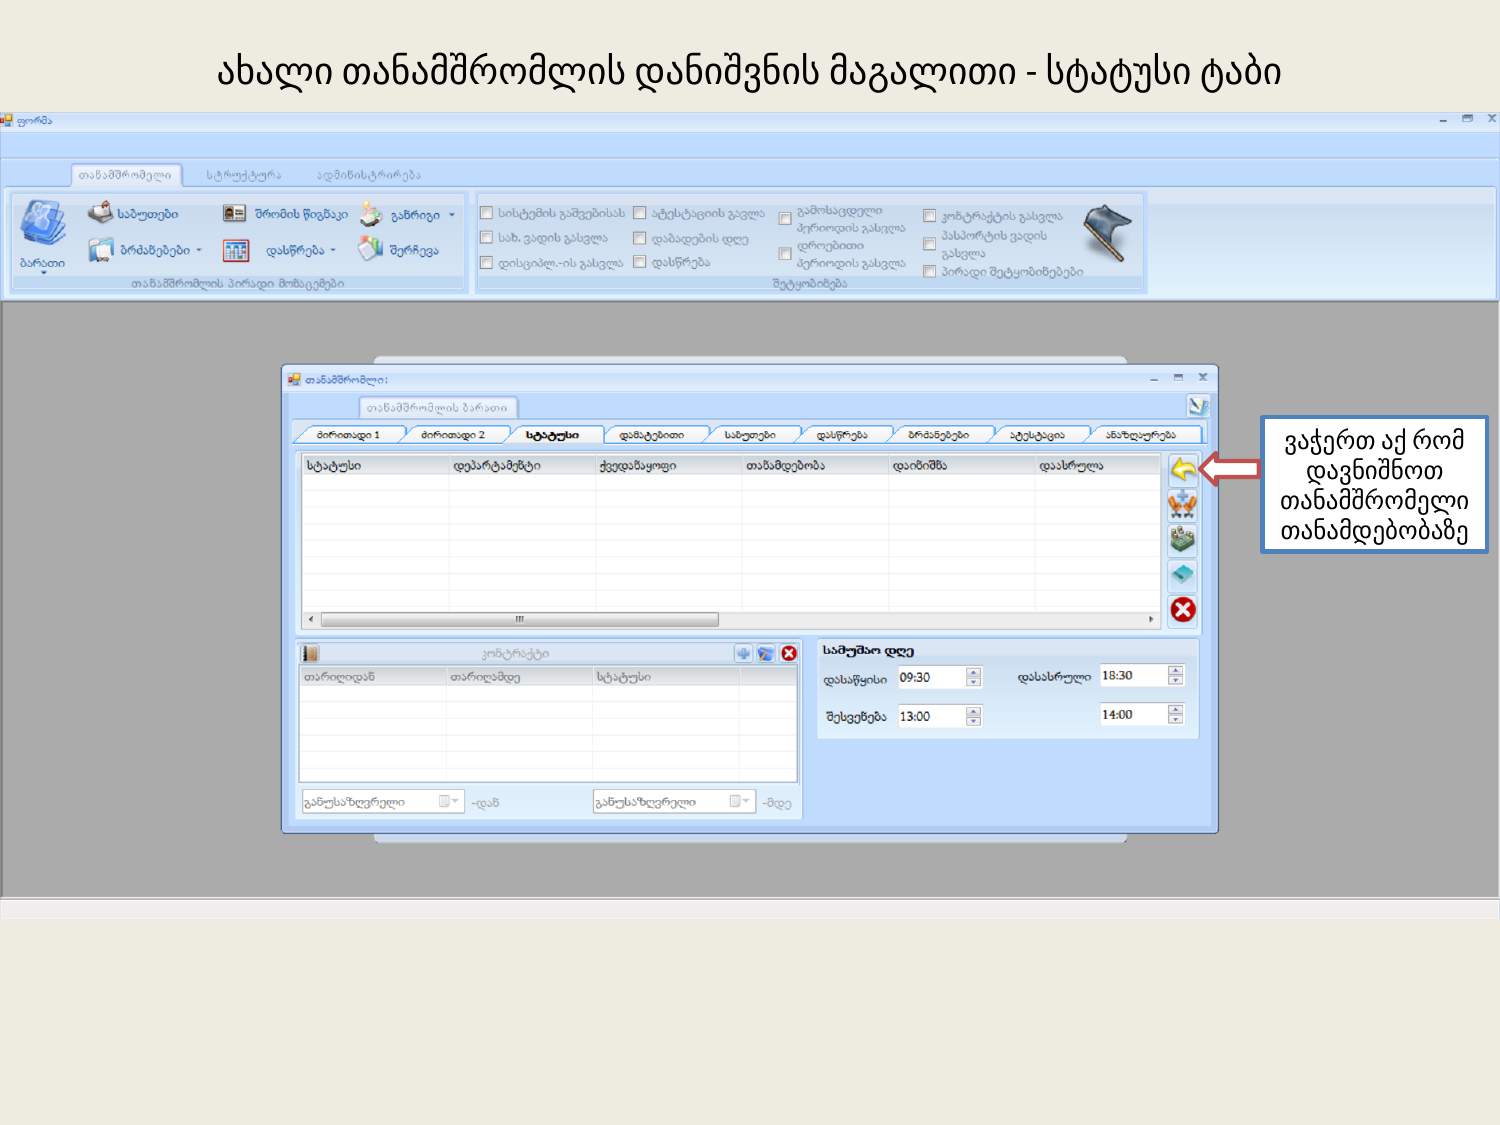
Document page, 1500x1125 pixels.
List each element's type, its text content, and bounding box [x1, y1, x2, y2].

picture [0, 112, 1500, 919]
text_box ახალი თანამშრომლის დანიშვნის მაგალითი - სტატუსი ტაბი [81, 39, 1418, 100]
